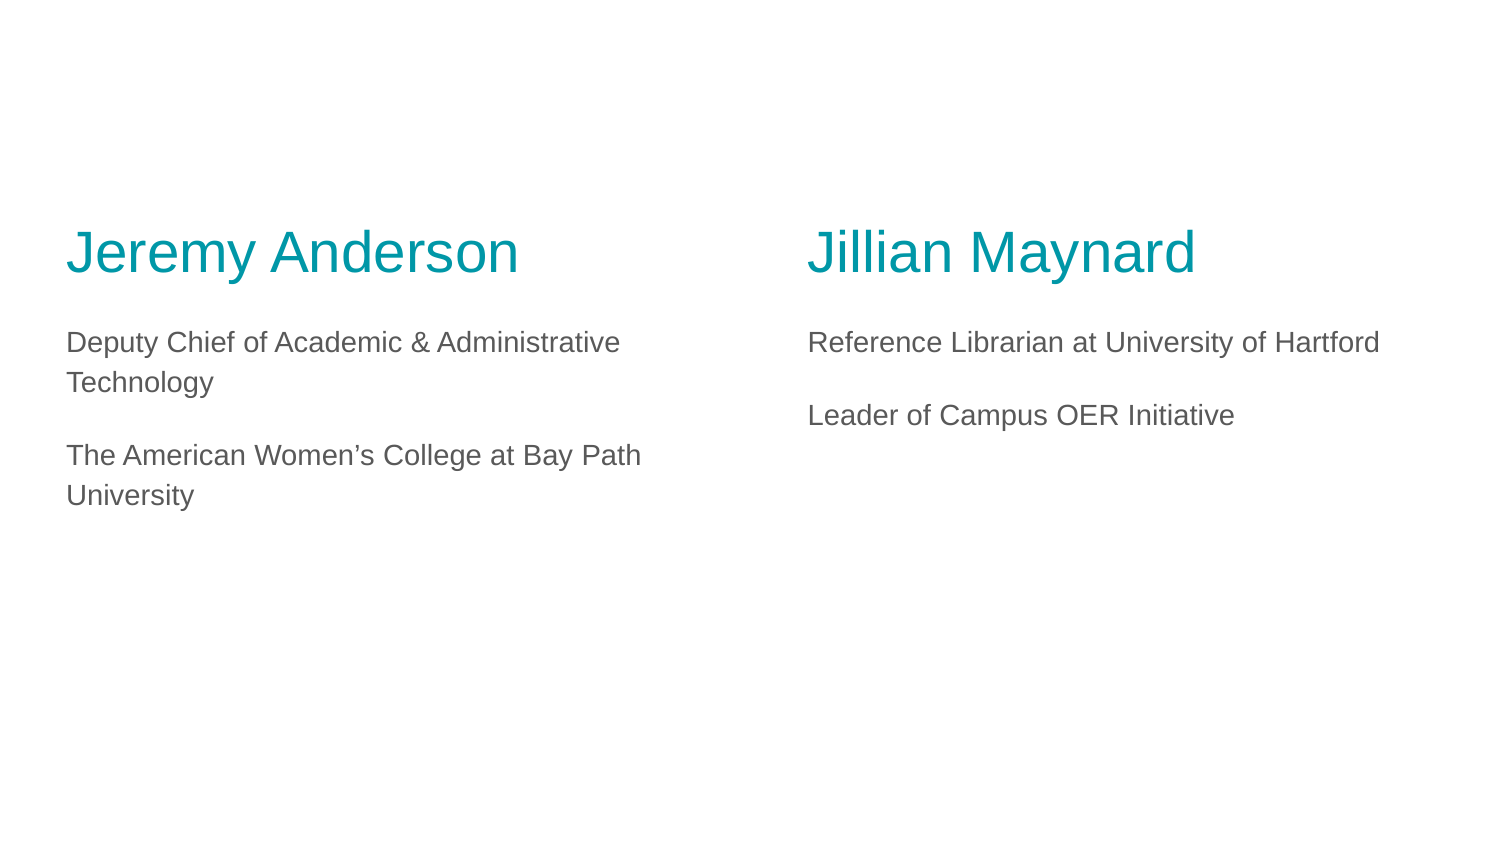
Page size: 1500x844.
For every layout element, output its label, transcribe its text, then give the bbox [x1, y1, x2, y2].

list Jillian Maynard Reference Librarian at University of Hartford Leader of Campus OER Initiative [792, 189, 1449, 750]
list Jeremy Anderson Deputy Chief of Academic & Administrative Technology The American Women’s College at Bay Path University [51, 189, 708, 750]
